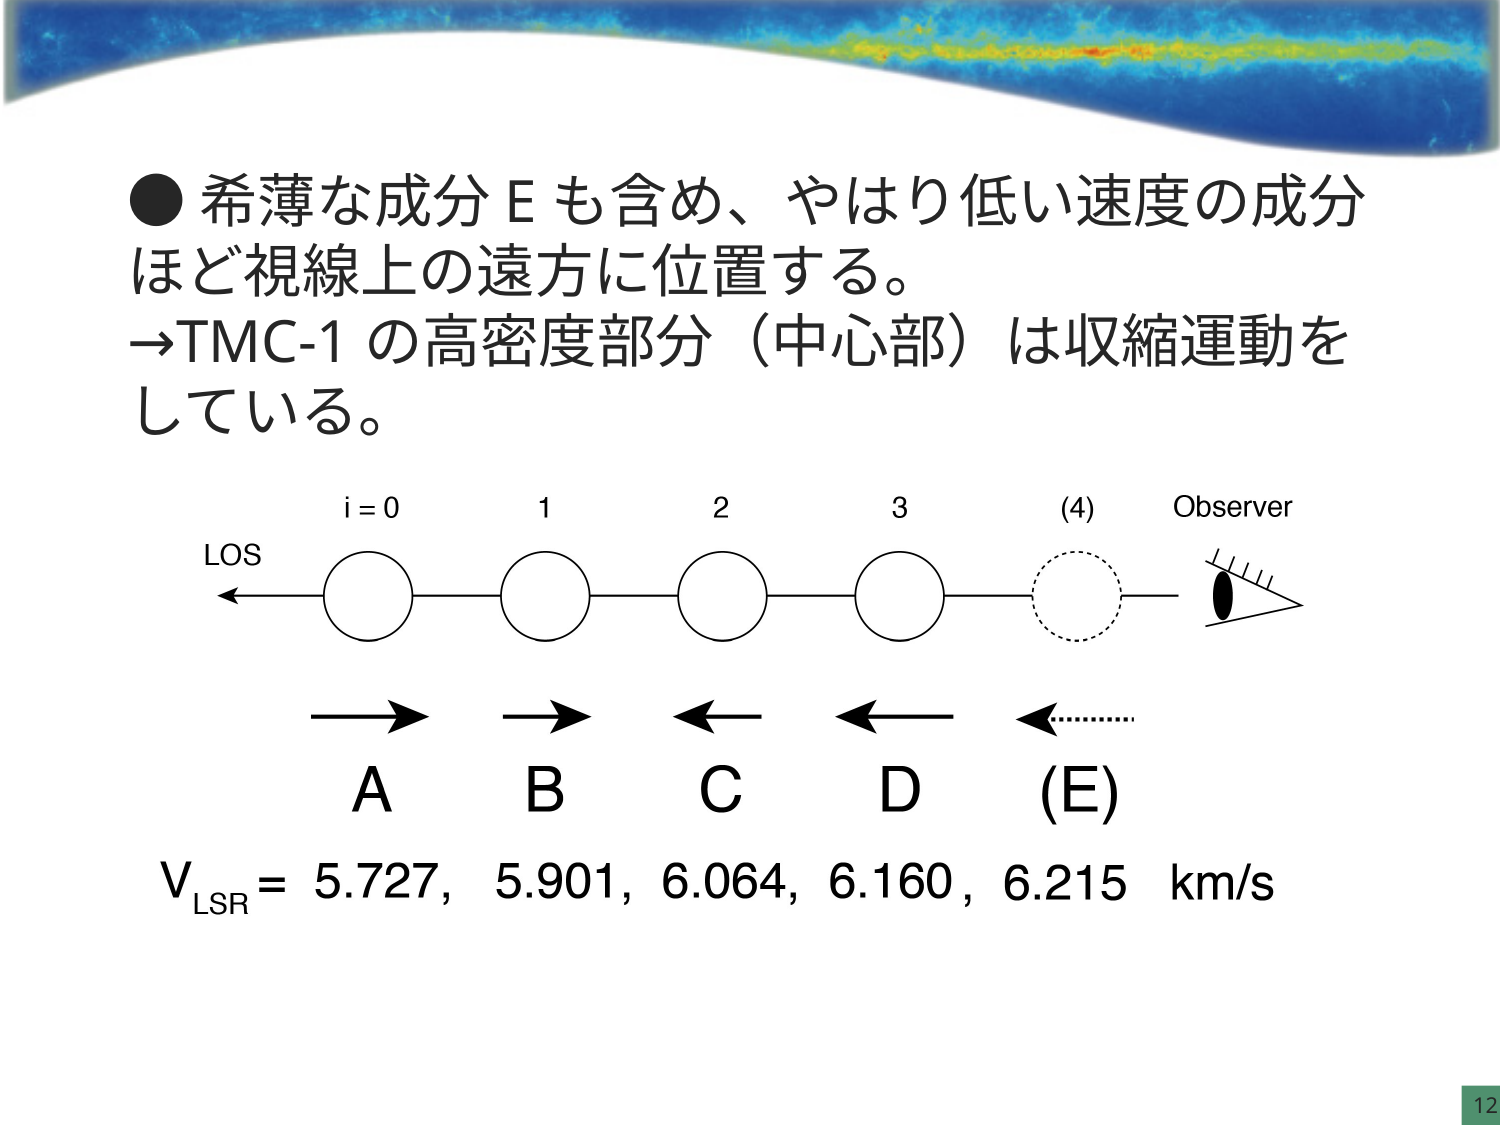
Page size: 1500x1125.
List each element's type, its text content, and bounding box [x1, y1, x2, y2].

list ●希薄な成分Eも含め、やはり低い速度の成分ほど視線上の遠方に位置する。 →TMC-1の高密度部分（中心部）は収縮運動をしている。 [112, 156, 1388, 419]
picture [2, 0, 1500, 1125]
slide_number 12 [1194, 1083, 1500, 1125]
